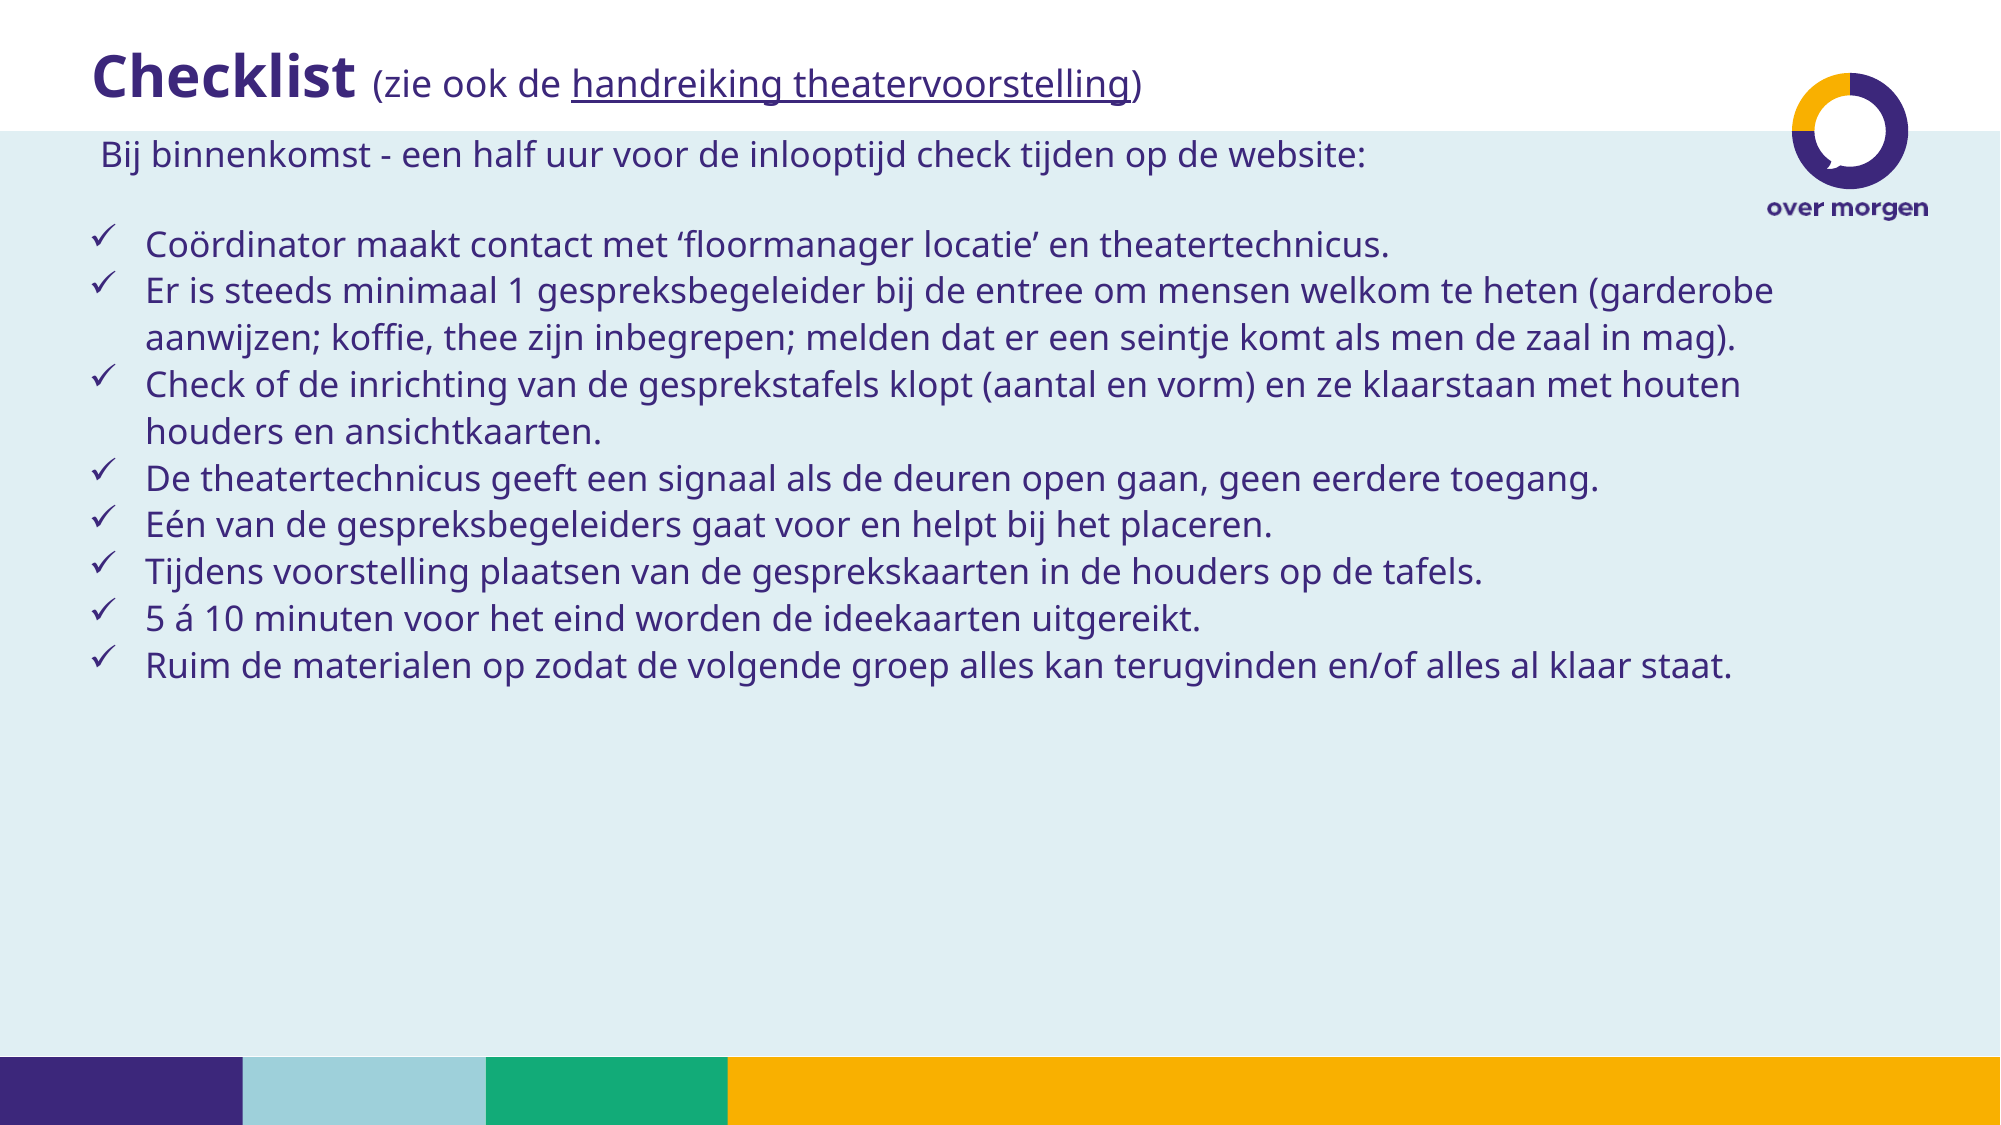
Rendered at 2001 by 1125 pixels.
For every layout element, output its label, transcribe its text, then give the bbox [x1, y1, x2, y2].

picture [1872, 202, 1897, 221]
title Checklist (zie ook de handreiking theatervoorstelling) [90, 37, 1750, 124]
picture [1855, 202, 1870, 216]
text_box Bij binnenkomst - een half uur voor de inlooptijd check tijden op de website: Coördinator maakt contact met ‘floormanager locatie’ en theatertechnicus. Er is steeds minimaal 1 gespreksbegeleider bij de entree om mensen welkom te heten (garderobe aanwijzen; koffie, thee zijn inbegrepen; melden dat er een seintje komt als men de zaal in mag). Check of de inrichting van de gesprekstafels klopt (aantal en vorm) en ze klaarstaan met houten houders en ansichtkaarten. De theatertechnicus geeft een signaal als de deuren open gaan, geen eerdere toegang. Eén van de gespreksbegeleiders gaat voor en helpt bij het placeren. Tijdens voorstelling plaatsen van de gesprekskaarten in de houders op de tafels. 5 á 10 minuten voor het eind worden de ideekaarten uitgereikt. Ruim de materialen op zodat de volgende groep alles kan terugvinden en/of alles al klaar staat. [0, 124, 1849, 693]
picture [1914, 202, 1928, 216]
picture [1898, 202, 1913, 216]
picture [1849, 202, 1853, 216]
